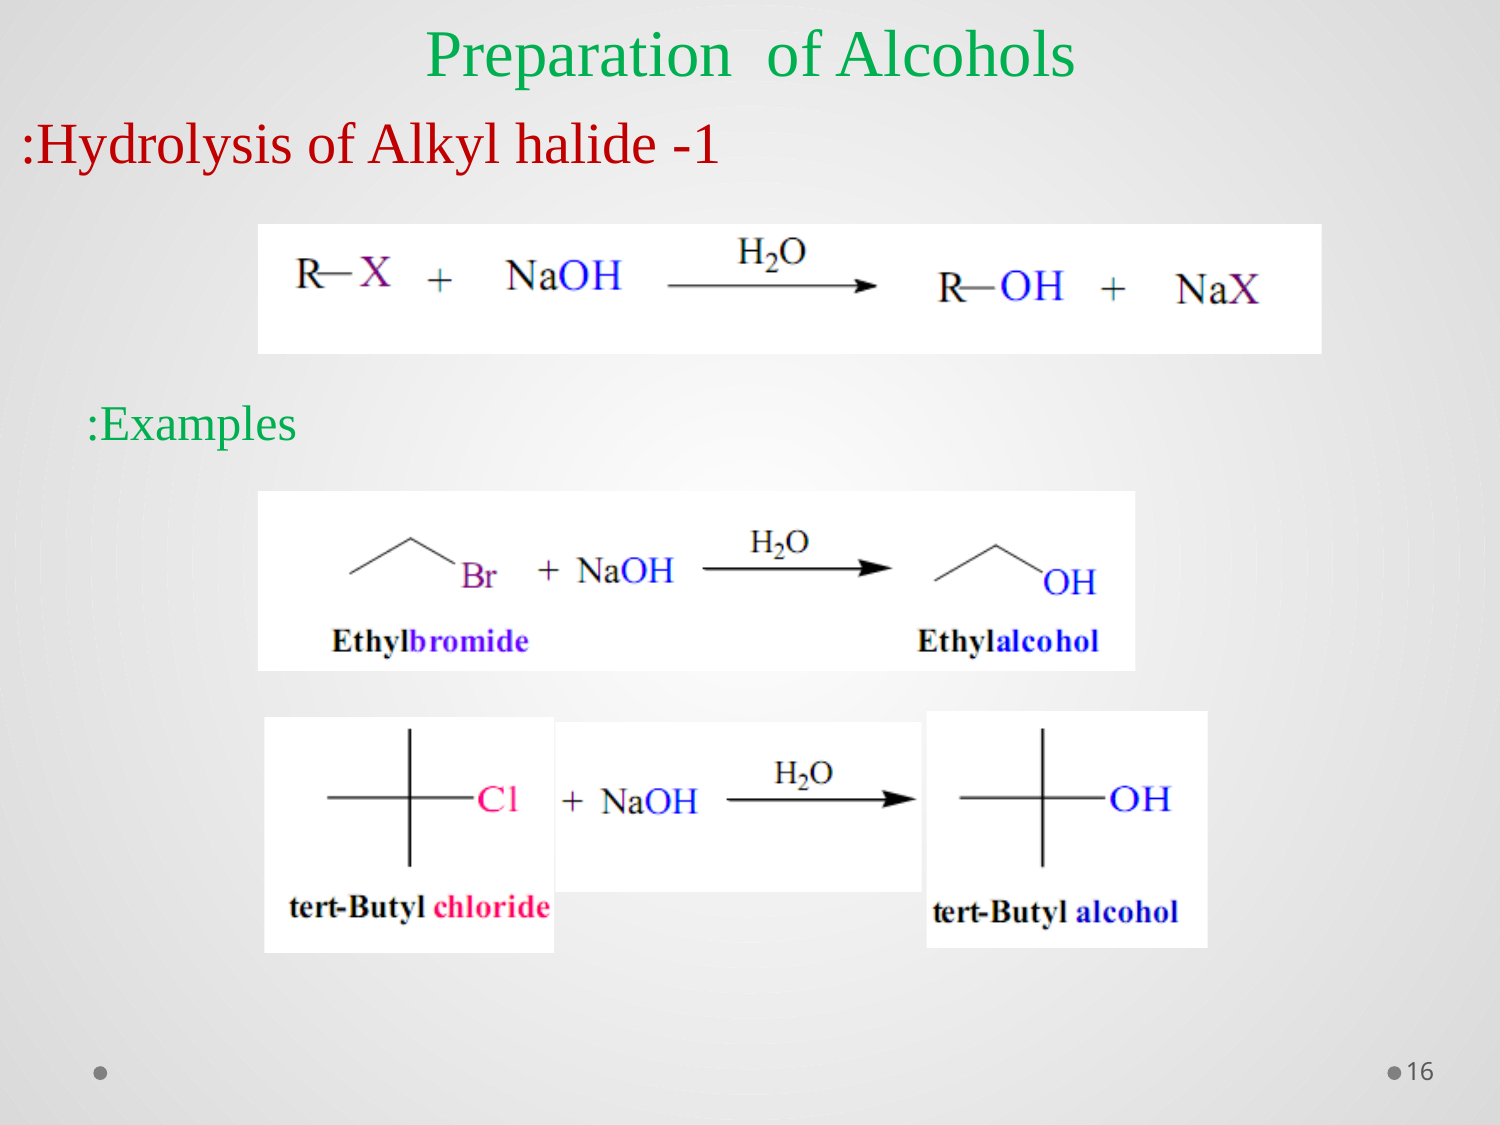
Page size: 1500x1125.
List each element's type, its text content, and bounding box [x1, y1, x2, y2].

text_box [263, 711, 1208, 953]
picture [257, 223, 1322, 355]
slide_number 16 [1401, 1042, 1494, 1103]
text_box Preparation of Alcohols [312, 2, 1093, 97]
text_box Examples: [70, 383, 312, 459]
picture [257, 491, 1136, 671]
text_box 1- Hydrolysis of Alkyl halide: [0, 98, 736, 183]
